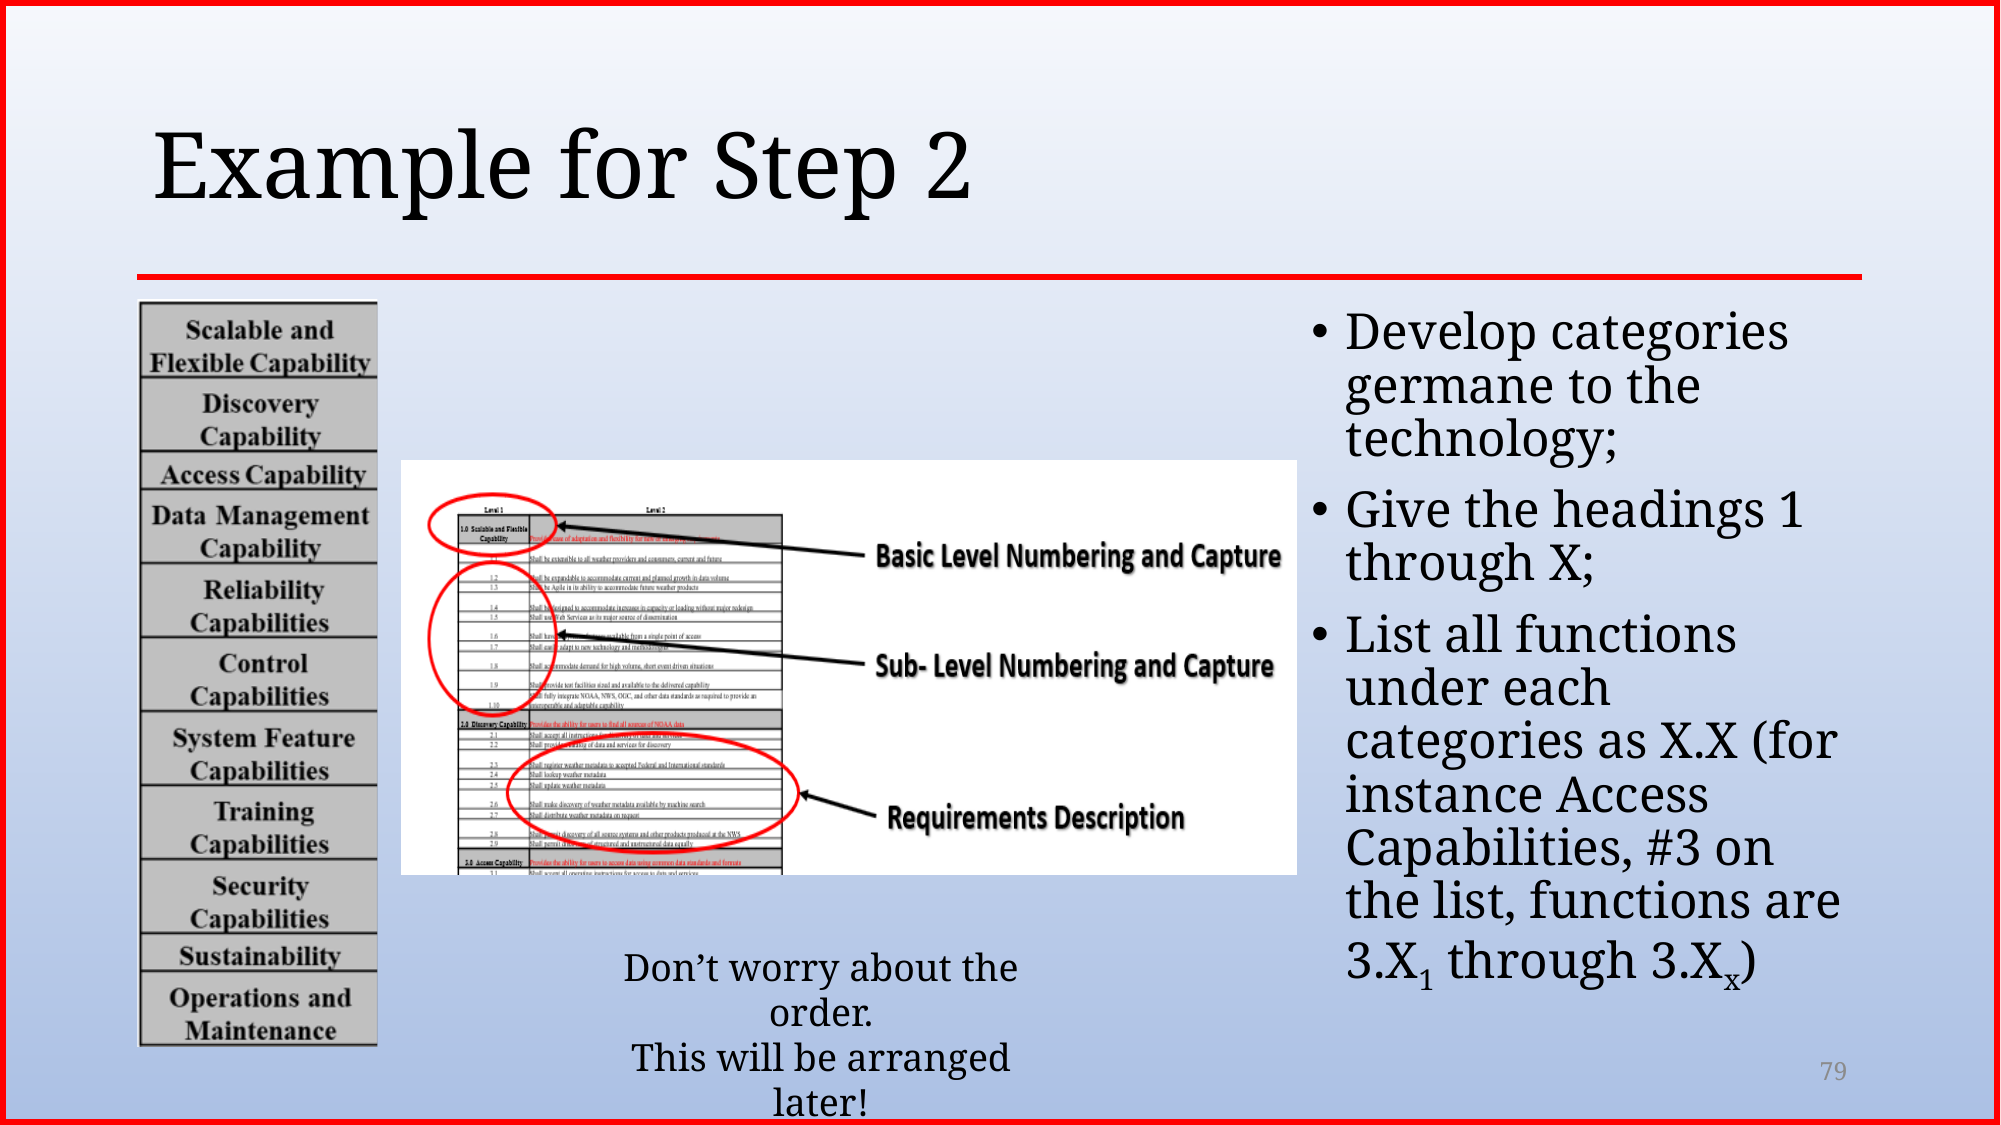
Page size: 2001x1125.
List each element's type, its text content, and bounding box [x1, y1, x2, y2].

title Example for Step 2 [137, 59, 1863, 278]
text_box Don’t worry about the order. This will be arranged later! [587, 936, 1055, 1125]
picture [137, 299, 378, 1048]
list Develop categories germane to the technology; Give the headings 1 through X; List all functions under each categories as X.X (for instance Access Capabilities, #3 on the list, functions are 3.X1 through 3.Xx) [1296, 299, 1863, 1014]
slide_number 79 [1412, 1042, 1863, 1103]
picture [401, 460, 1297, 875]
